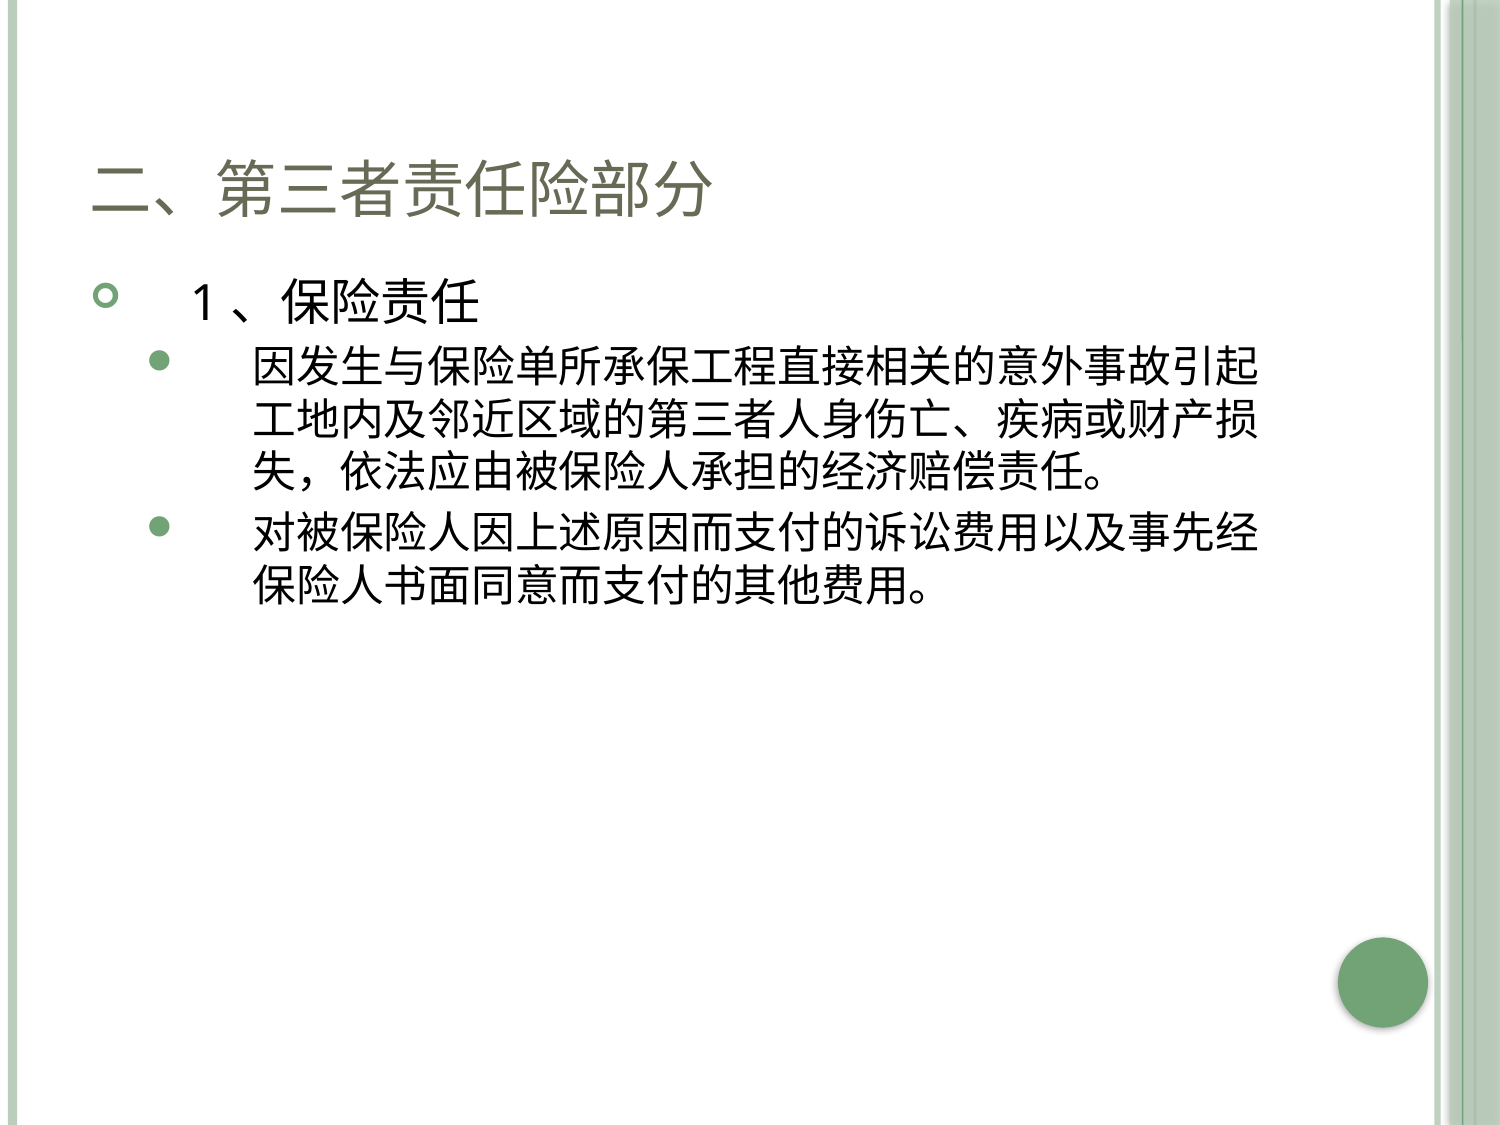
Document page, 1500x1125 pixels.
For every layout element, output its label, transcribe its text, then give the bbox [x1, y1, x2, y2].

title 二、第三者责任险部分 [75, 45, 1300, 233]
list 1、保险责任 因发生与保险单所承保工程直接相关的意外事故引起工地内及邻近区域的第三者人身伤亡、疾病或财产损失，依法应由被保险人承担的经济赔偿责任。 对被保险人因上述原因而支付的诉讼费用以及事先经保险人书面同意而支付的其他费用。 [74, 262, 1301, 1063]
